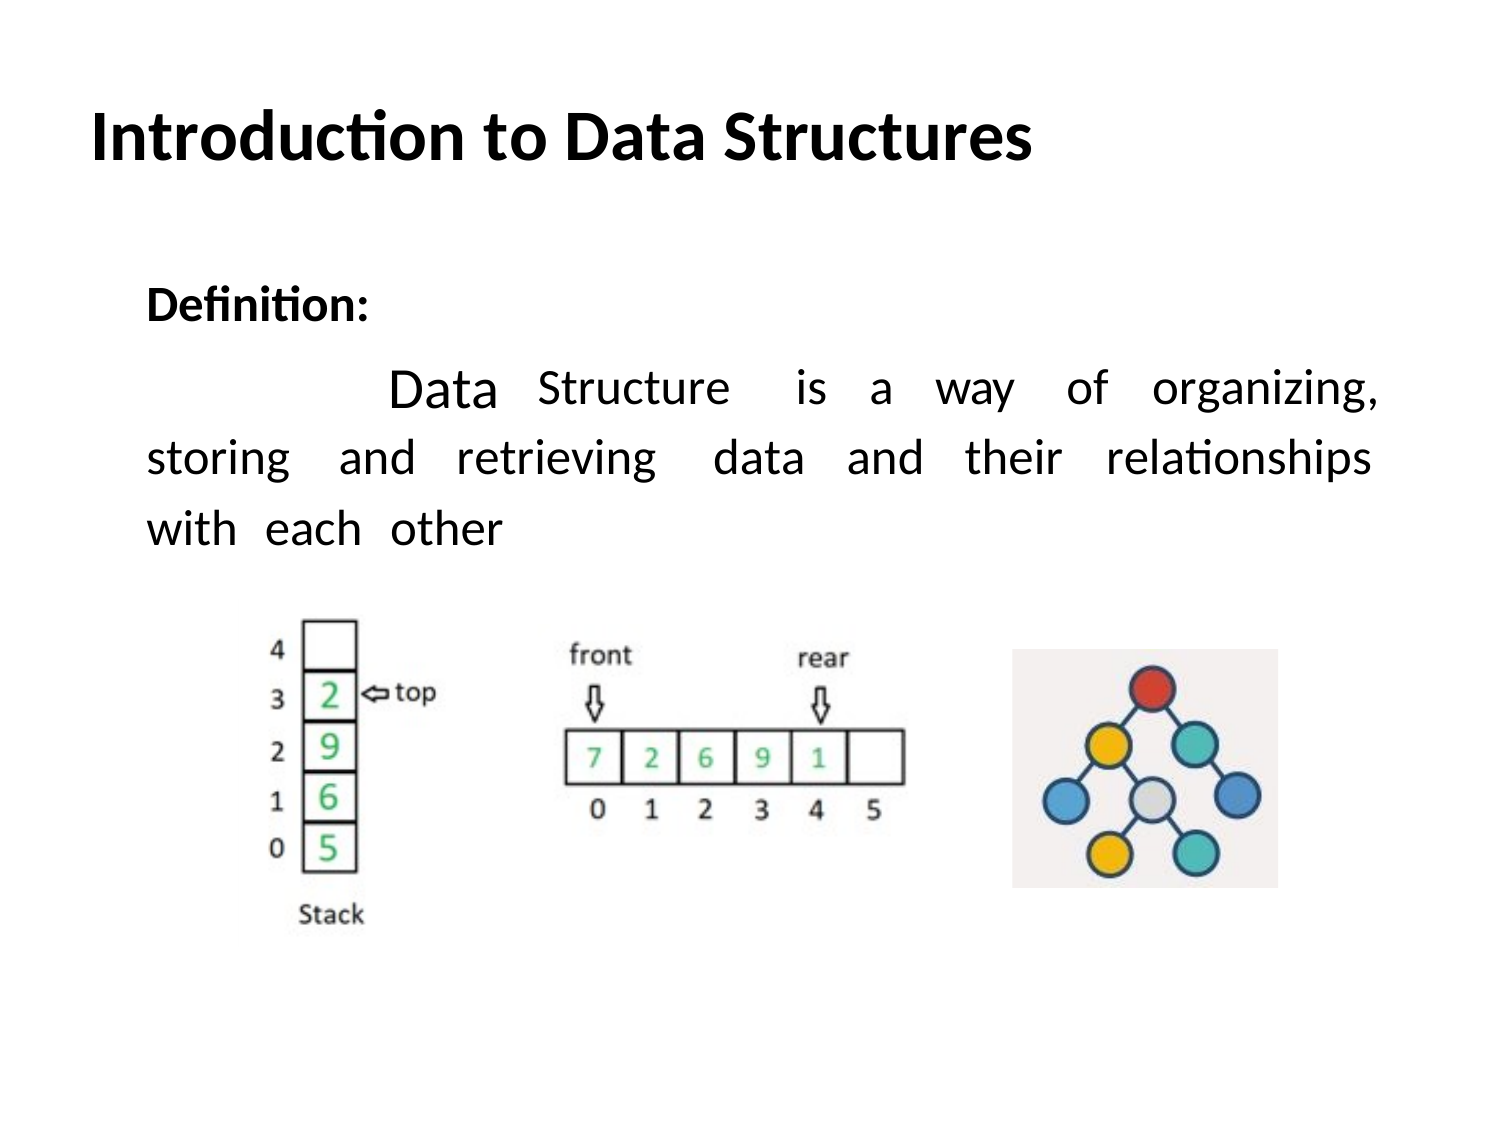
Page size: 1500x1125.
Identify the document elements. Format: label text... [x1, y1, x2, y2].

text_box a [867, 362, 909, 426]
text_box their [962, 432, 1089, 496]
text_box Structure [535, 362, 769, 426]
text_box organizing, [1150, 362, 1422, 426]
text_box and [336, 432, 439, 496]
text_box is [793, 362, 843, 426]
text_box of [1064, 362, 1126, 426]
text_box [537, 624, 935, 839]
text_box Introduction to Data Structures [87, 102, 1182, 190]
text_box each [262, 502, 388, 566]
text_box way [932, 362, 1039, 426]
text_box other [388, 502, 532, 566]
text_box [1012, 649, 1279, 888]
text_box with [144, 502, 262, 566]
text_box [237, 599, 450, 947]
text_box storing [144, 432, 321, 496]
text_box and [844, 432, 947, 496]
text_box retrieving [454, 432, 696, 496]
text_box Definition: Data [144, 278, 502, 426]
text_box relationships [1103, 432, 1421, 496]
text_box data [711, 432, 829, 496]
